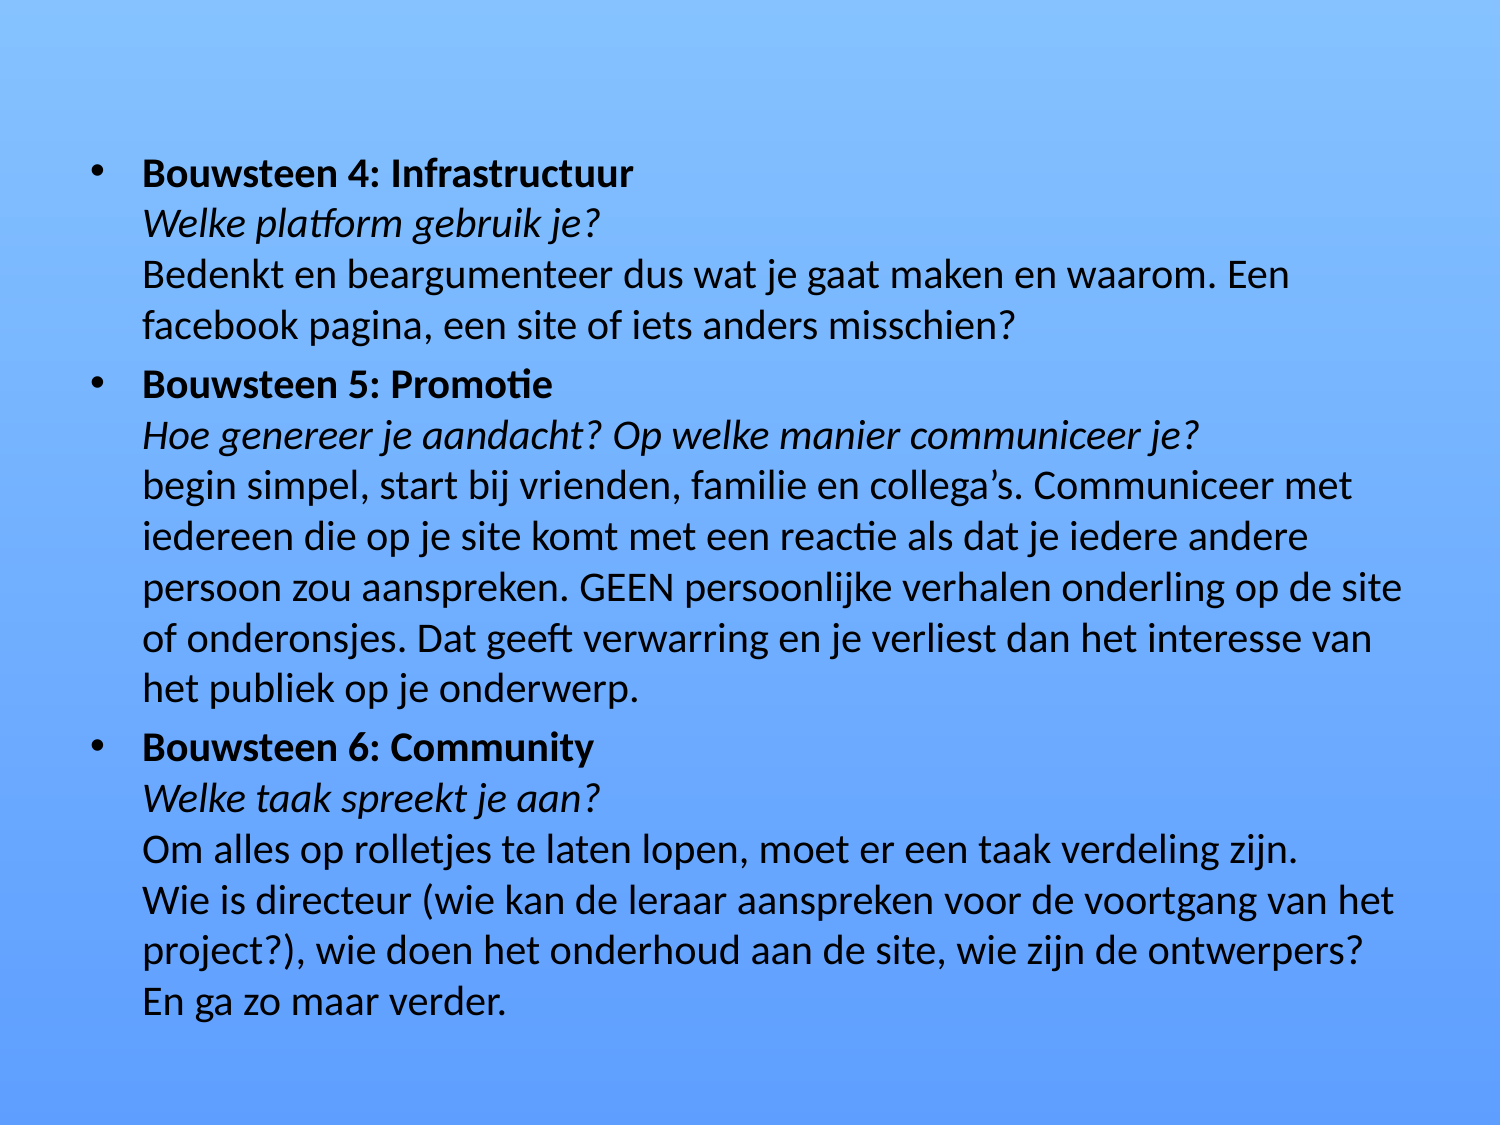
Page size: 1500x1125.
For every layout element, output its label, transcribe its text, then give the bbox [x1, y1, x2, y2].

list Bouwsteen 4: Infrastructuur Welke platform gebruik je? Bedenkt en beargumenteer dus wat je gaat maken en waarom. Een facebook pagina, een site of iets anders misschien? Bouwsteen 5: Promotie Hoe genereer je aandacht? Op welke manier communiceer je? begin simpel, start bij vrienden, familie en collega’s. Communiceer met iedereen die op je site komt met een reactie als dat je iedere andere persoon zou aanspreken. GEEN persoonlijke verhalen onderling op de site of onderonsjes. Dat geeft verwarring en je verliest dan het interesse van het publiek op je onderwerp. Bouwsteen 6: Community Welke taak spreekt je aan? Om alles op rolletjes te laten lopen, moet er een taak verdeling zijn. Wie is directeur (wie kan de leraar aanspreken voor de voortgang van het project?), wie doen het onderhoud aan de site, wie zijn de ontwerpers? En ga zo maar verder. [75, 137, 1425, 1035]
